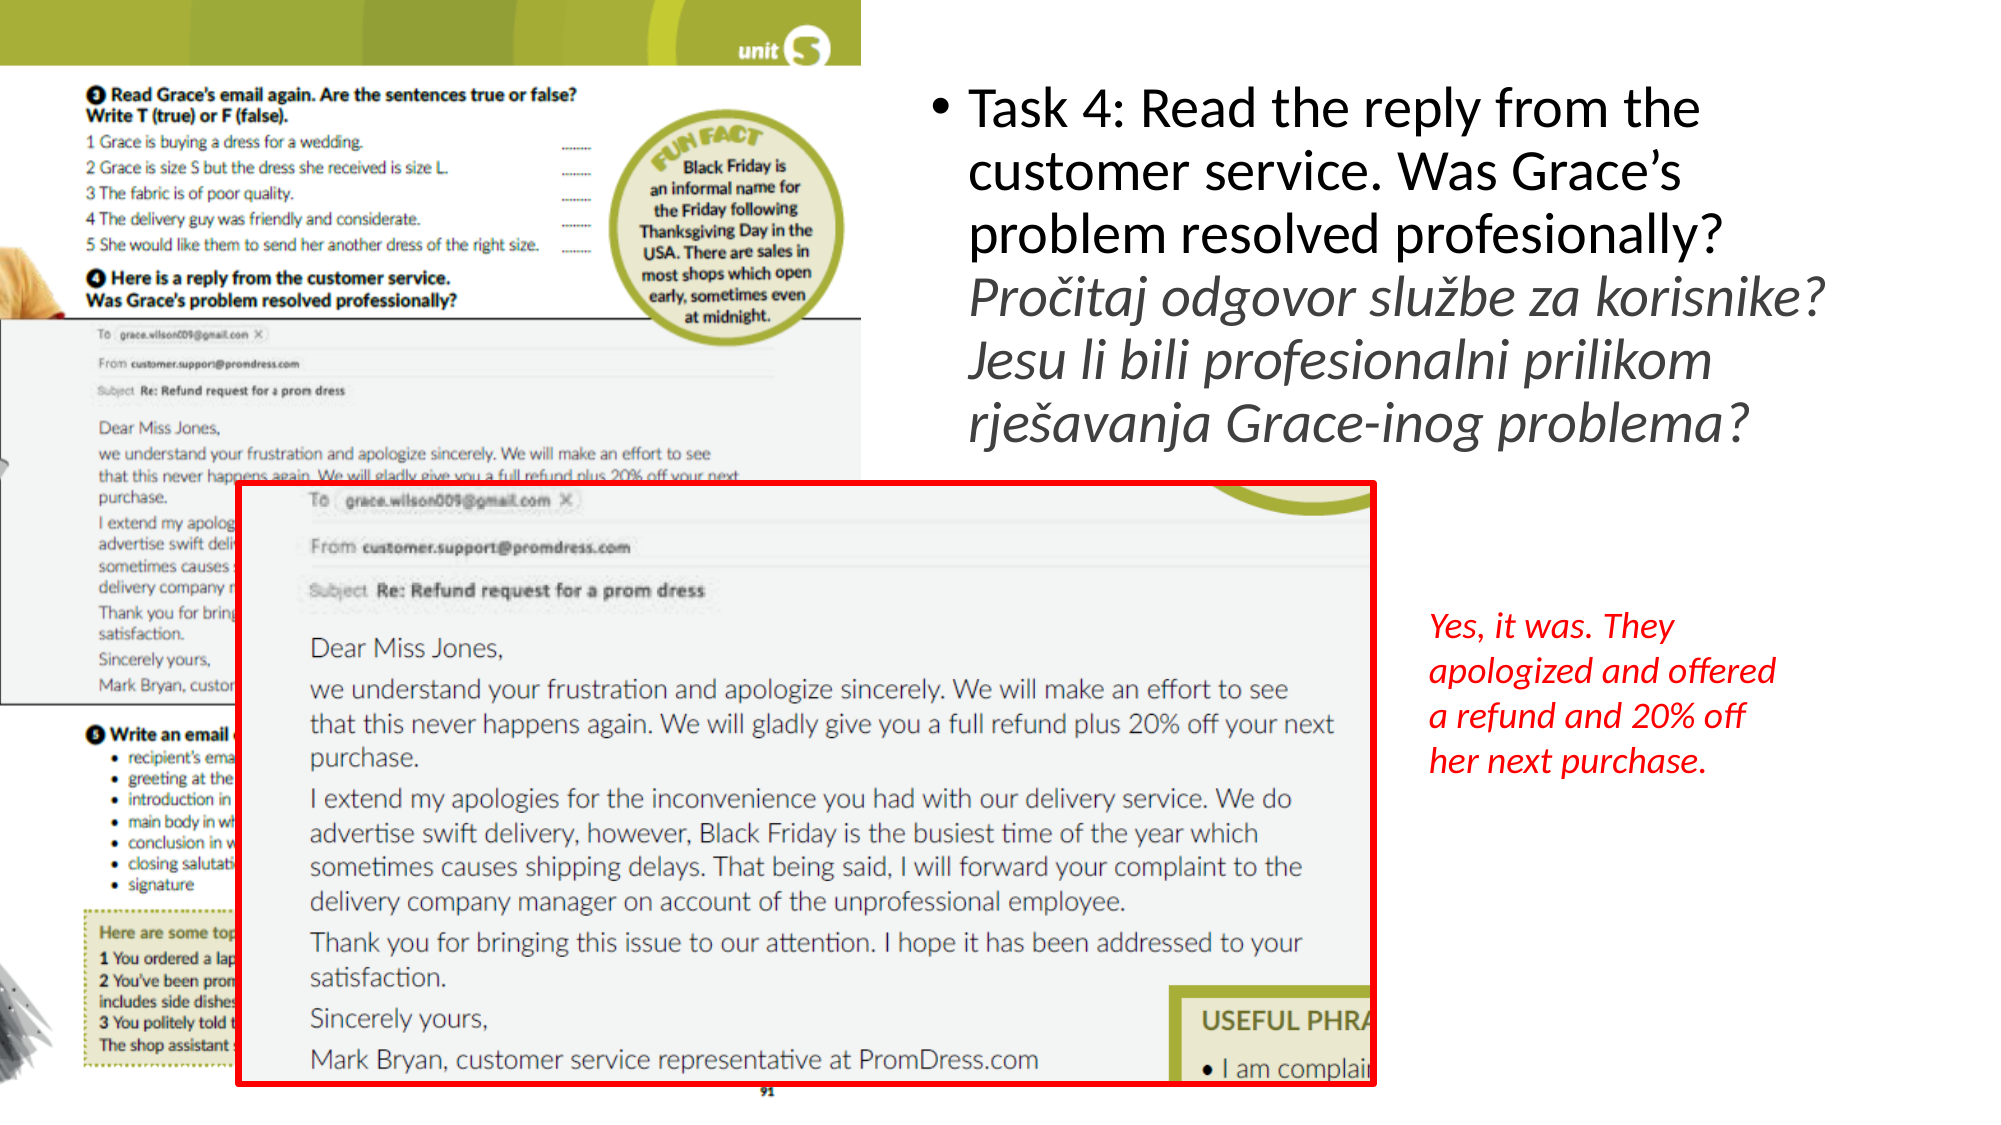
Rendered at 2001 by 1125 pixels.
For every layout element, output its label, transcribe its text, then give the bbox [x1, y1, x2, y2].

list Task 4: Read the reply from the customer service. Was Grace’s problem resolved profesionally? Pročitaj odgovor službe za korisnike? Jesu li bili profesionalni prilikom rješavanja Grace-inog problema? [915, 69, 1893, 784]
picture [0, 0, 1371, 1125]
text_box Yes, it was. They apologized and offered a refund and 20% off her next purchase. [1414, 594, 1799, 789]
